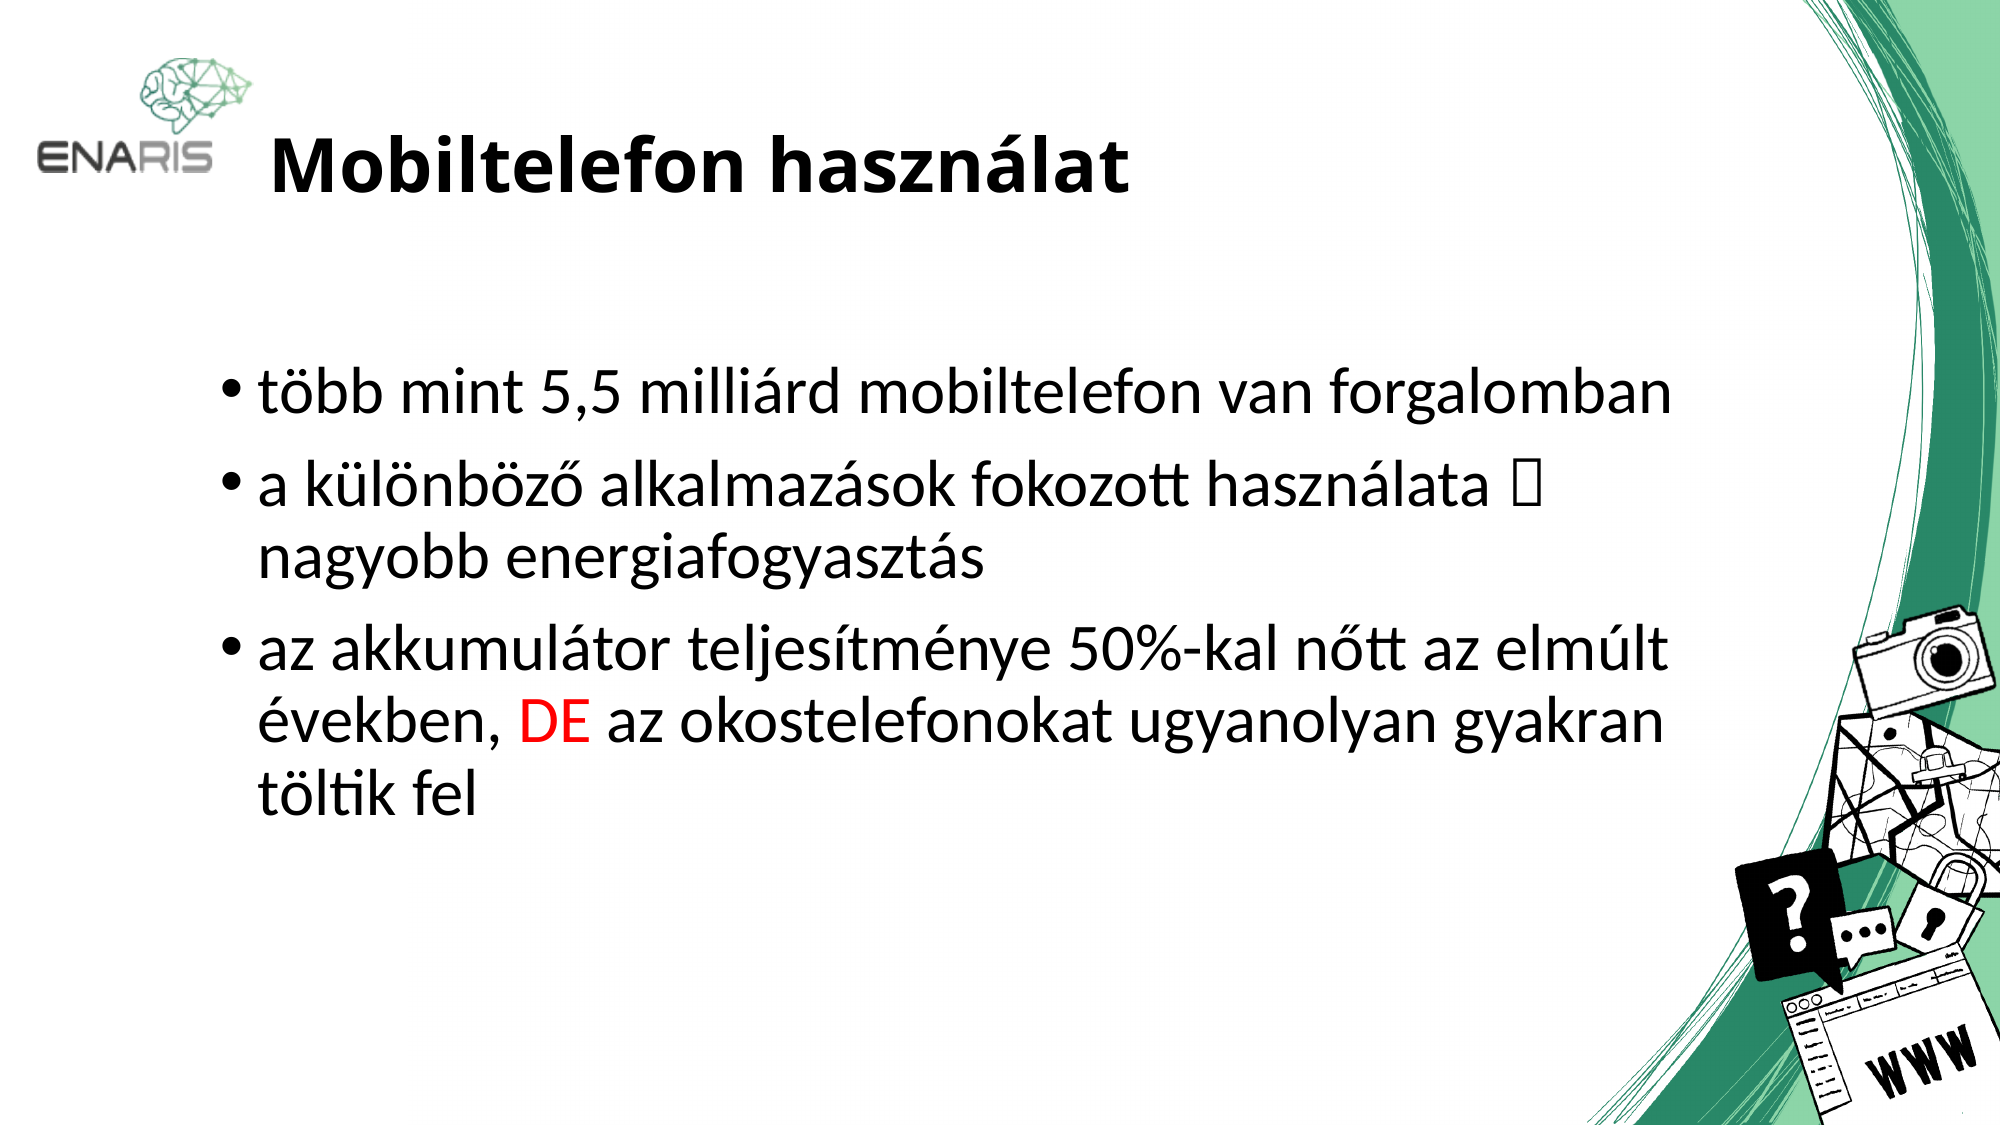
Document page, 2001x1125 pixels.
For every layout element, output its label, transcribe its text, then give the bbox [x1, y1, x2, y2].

picture [37, 58, 254, 173]
list több mint 5,5 milliárd mobiltelefon van forgalomban a különböző alkalmazások fokozott használata  nagyobb energiafogyasztás az akkumulátor teljesítménye 50%-kal nőtt az elmúlt években, DE az okostelefonokat ugyanolyan gyakran töltik fel [204, 347, 1795, 1013]
picture [408, 0, 2000, 1125]
title Mobiltelefon használat [253, 59, 1863, 278]
